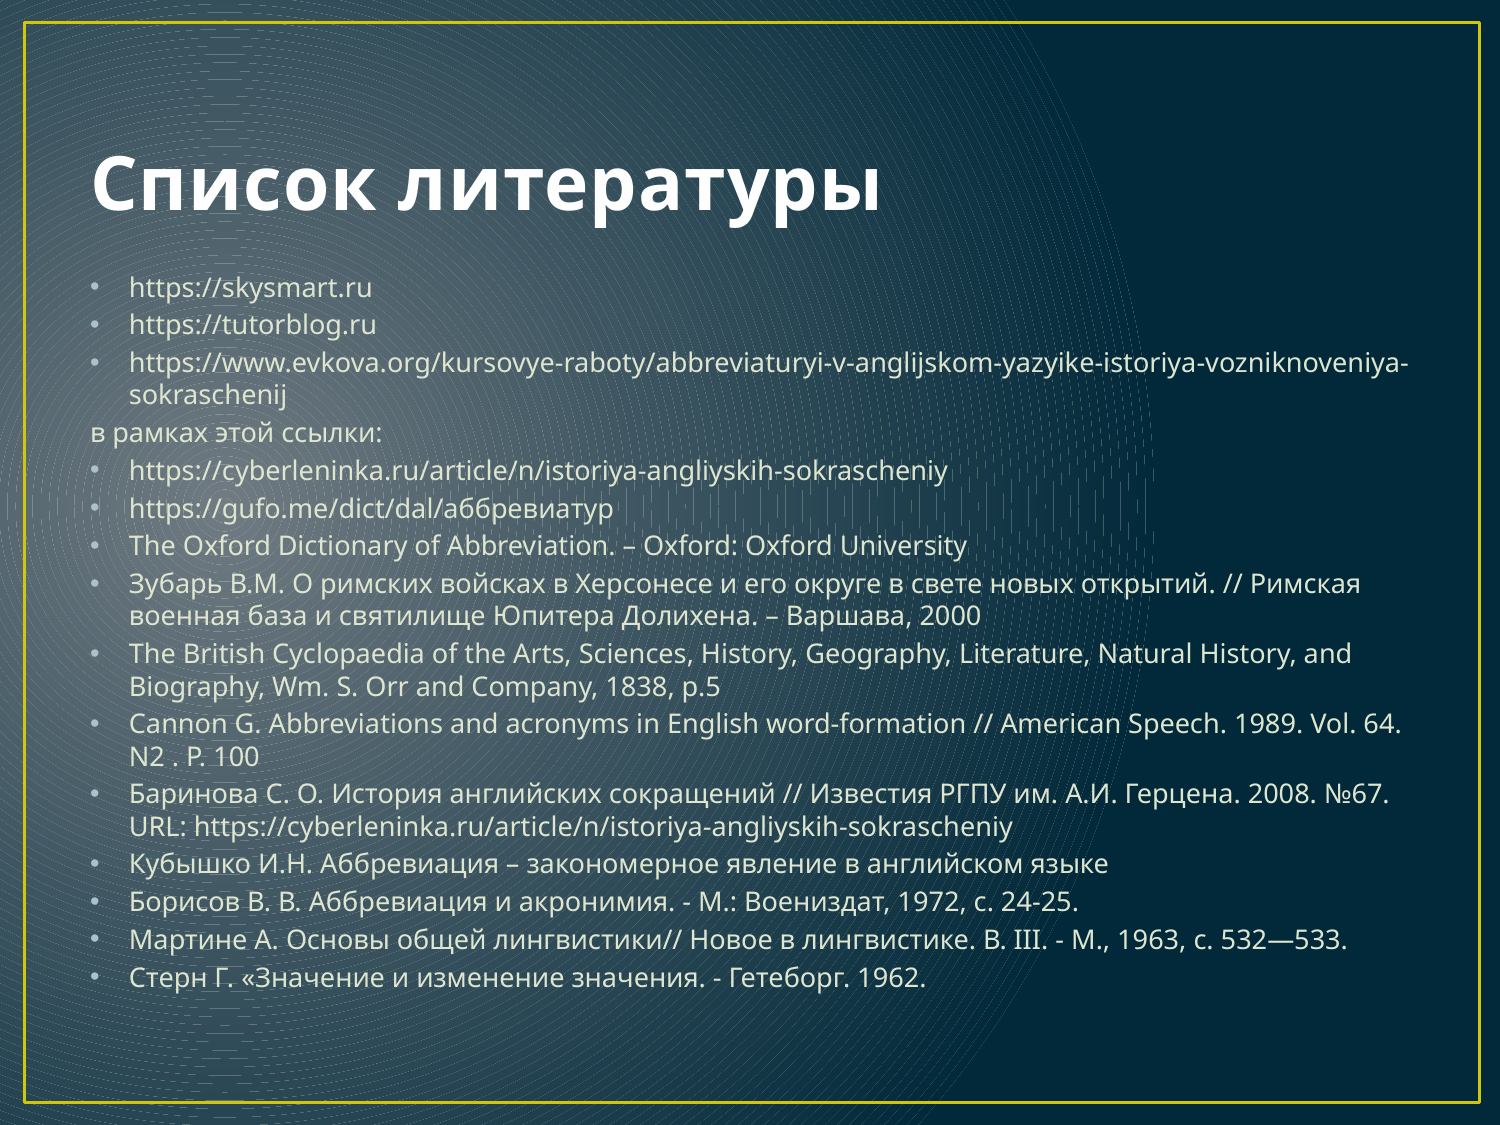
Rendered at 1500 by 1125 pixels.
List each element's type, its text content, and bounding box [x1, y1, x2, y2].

list https://skysmart.ru https://tutorblog.ru https://www.evkova.org/kursovye-raboty/abbreviaturyi-v-anglijskom-yazyike-istoriya-vozniknoveniya-sokraschenij в рамках этой ссылки: https://cyberleninka.ru/article/n/istoriya-angliyskih-sokrascheniy https://gufo.me/dict/dal/аббревиатур The Oxford Dictionary of Abbreviation. – Oxford: Oxford University Зубарь В.М. О римских войсках в Херсонесе и его округе в свете новых открытий. // Римская военная база и святилище Юпитера Долихена. – Варшава, 2000 The British Cyclopaedia of the Arts, Sciences, History, Geography, Literature, Natural History, and Biography, Wm. S. Orr and Company, 1838, p.5 Cannon G. Abbreviations and acronyms in English word-formation // American Speech. 1989. Vol. 64. N2 . P. 100 Баринова С. О. История английских сокращений // Известия РГПУ им. А.И. Герцена. 2008. №67. URL: https://cyberleninka.ru/article/n/istoriya-angliyskih-sokrascheniy Кубышко И.Н. Аббревиация – закономерное явление в английском языке Борисов В. В. Аббревиация и акронимия. - М.: Воениздат, 1972, с. 24-25. Мартине А. Основы общей лингвистики// Новое в лингвистике. В. III. - M., 1963, с. 532—533. Стерн Г. «Значение и изменение значения. - Гетеборг. 1962. [75, 262, 1425, 1005]
title Список литературы [75, 45, 1425, 233]
